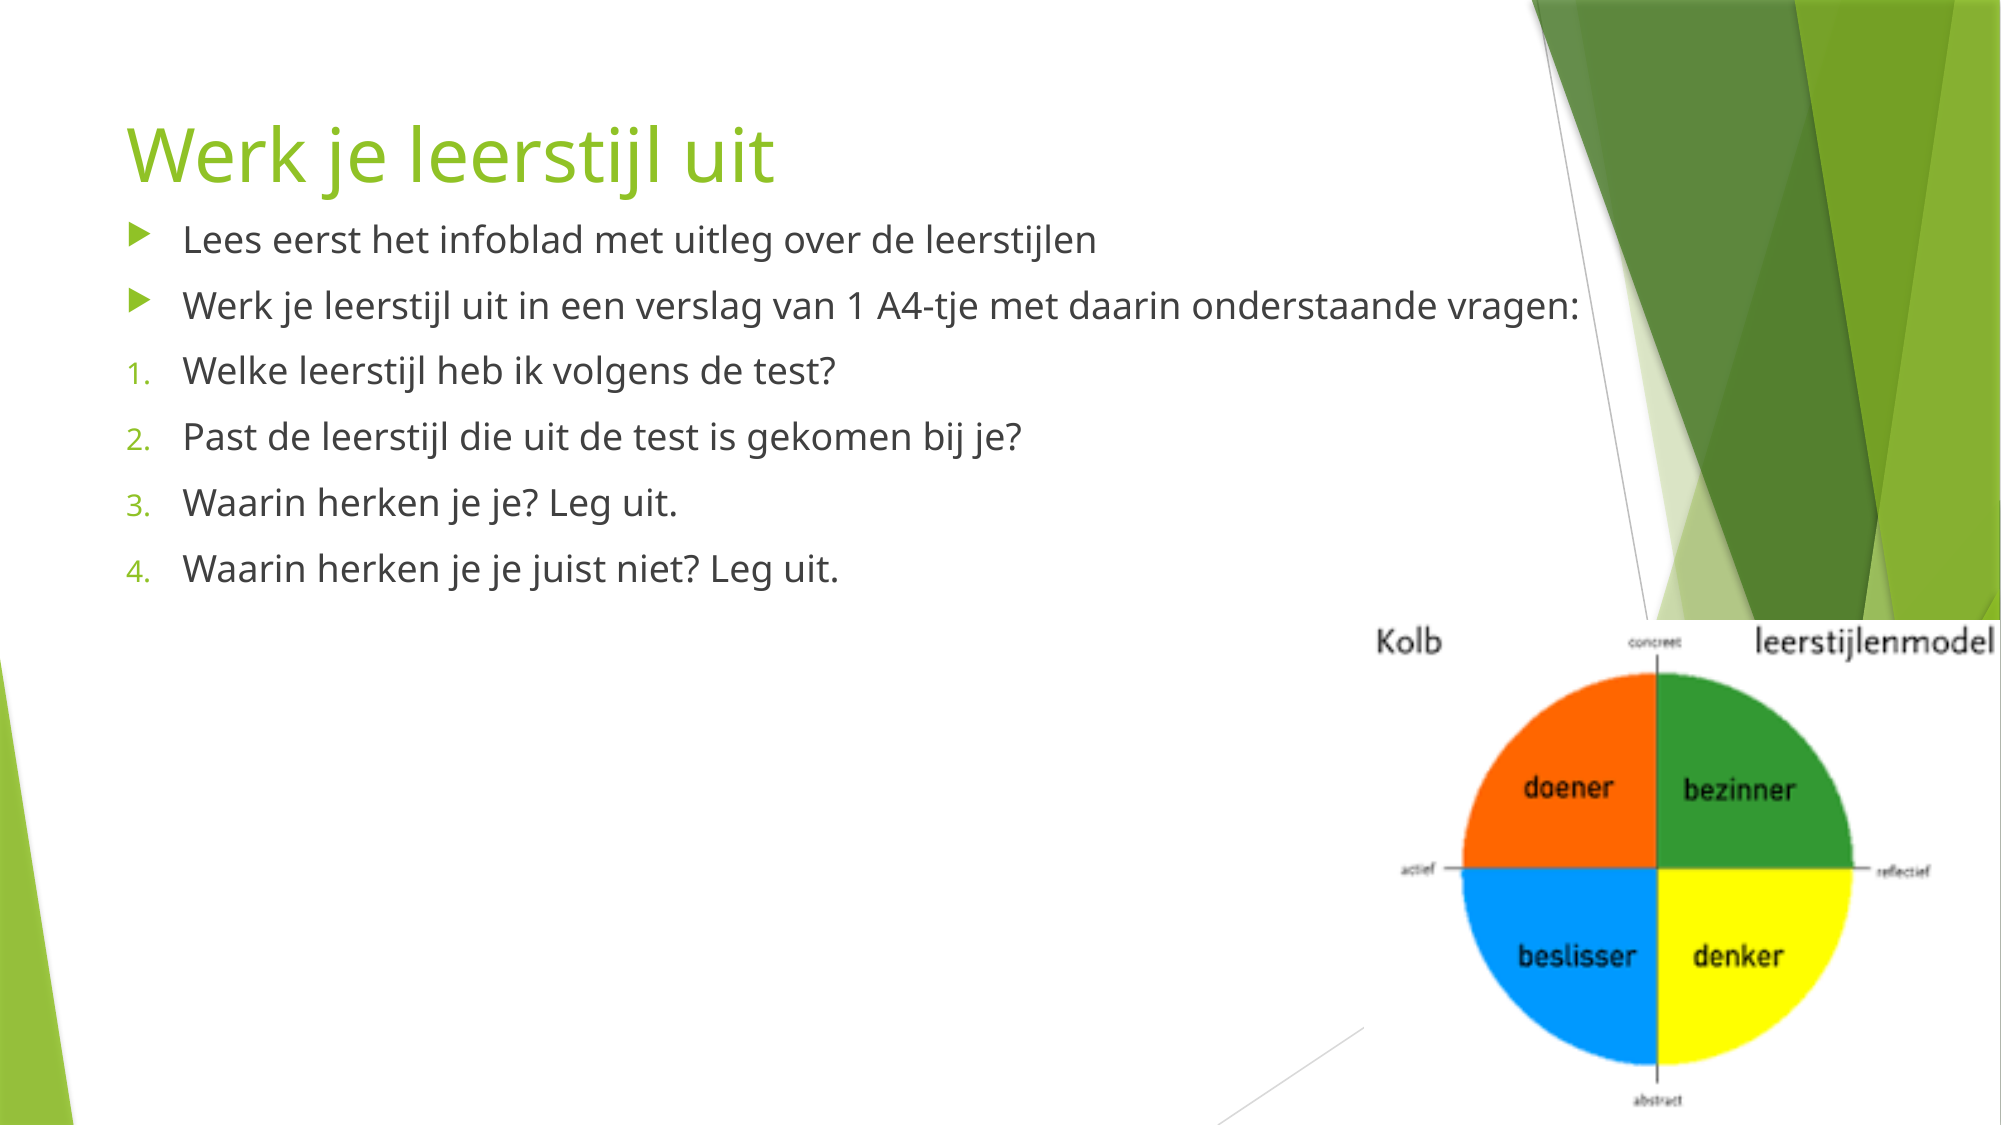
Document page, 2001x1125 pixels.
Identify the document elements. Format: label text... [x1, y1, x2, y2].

picture [1363, 619, 2000, 1125]
list Lees eerst het infoblad met uitleg over de leerstijlen Werk je leerstijl uit in een verslag van 1 A4-tje met daarin onderstaande vragen: Welke leerstijl heb ik volgens de test? Past de leerstijl die uit de test is gekomen bij je? Waarin herken je je? Leg uit. Waarin herken je je juist niet? Leg uit. [111, 208, 1679, 845]
title Werk je leerstijl uit [111, 99, 1522, 208]
